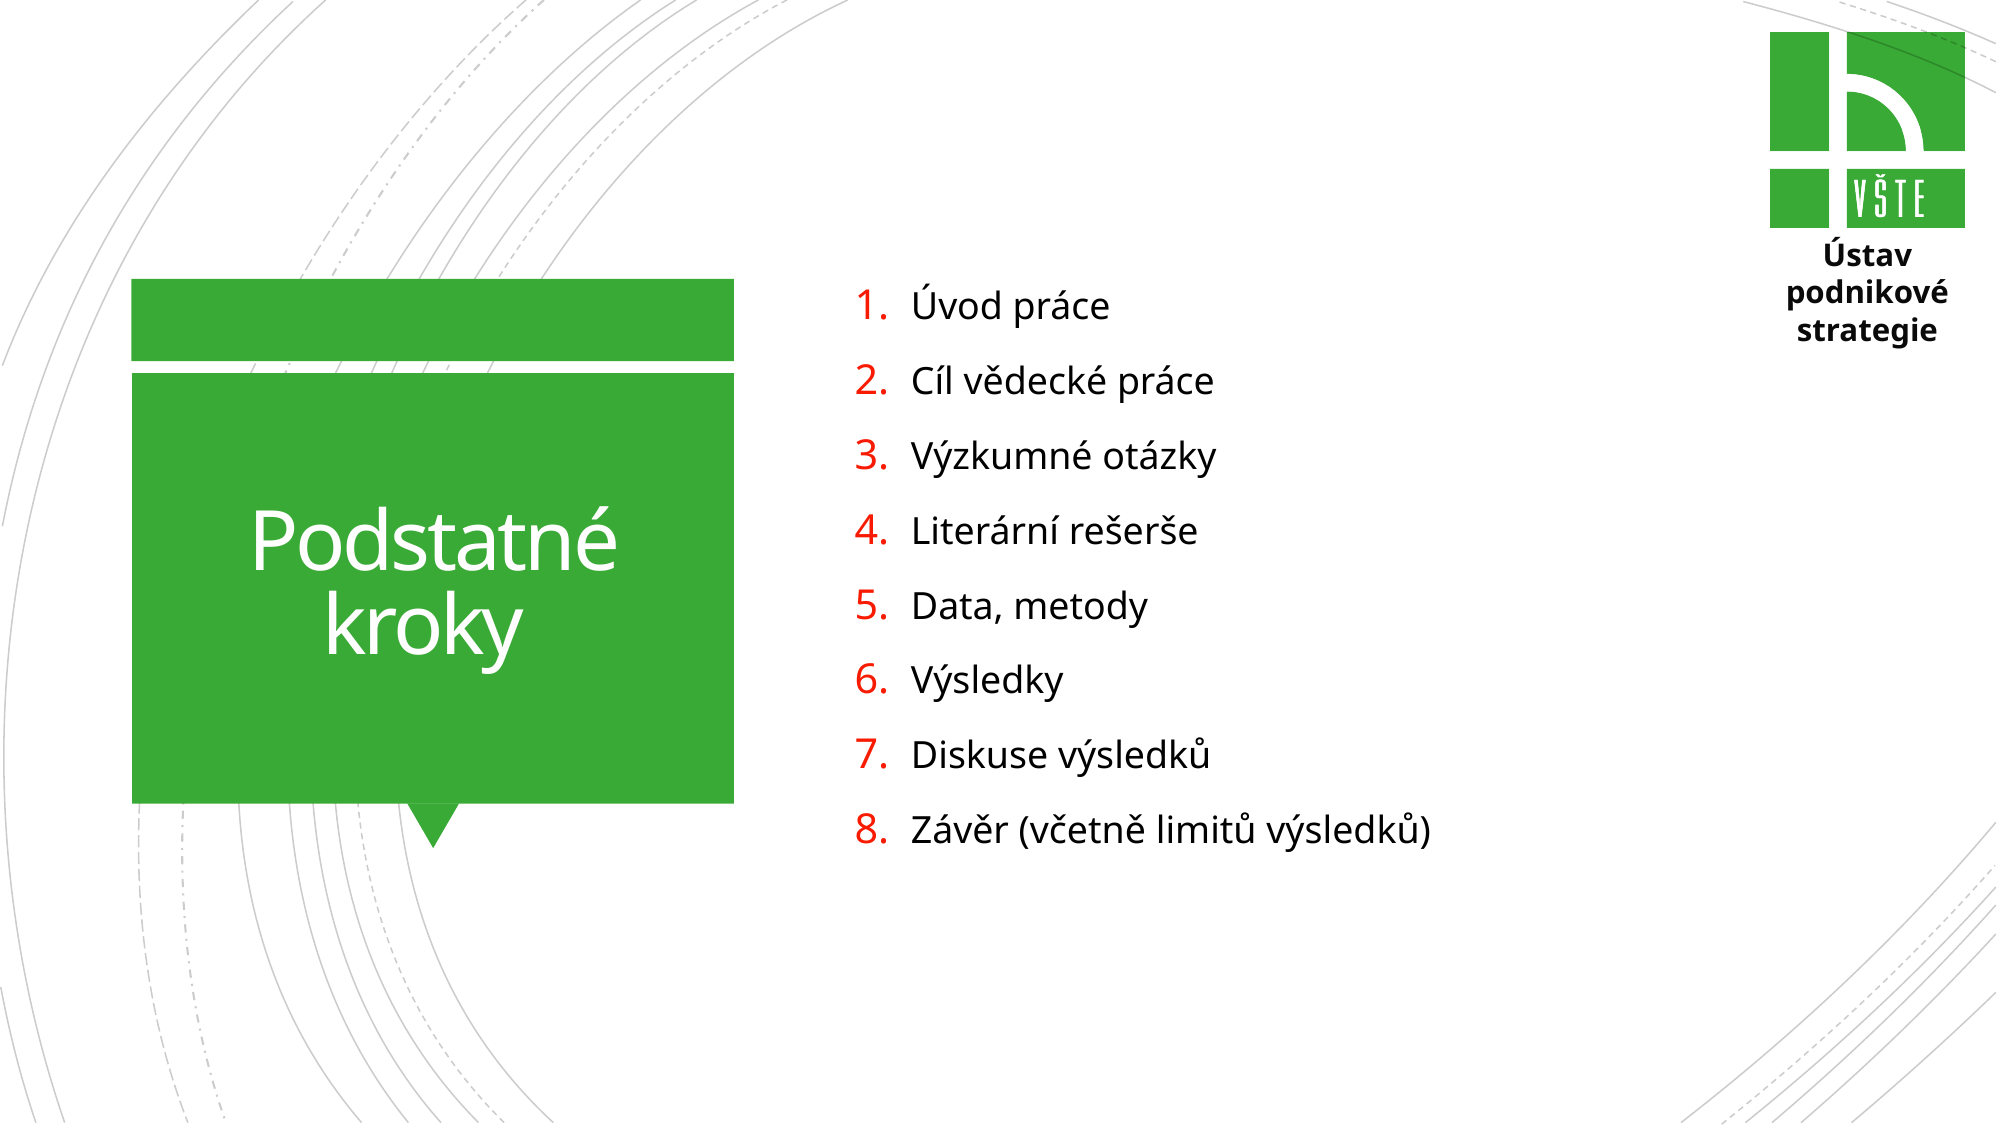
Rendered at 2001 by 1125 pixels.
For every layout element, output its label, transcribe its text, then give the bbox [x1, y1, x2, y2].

title Podstatné kroky [145, 385, 720, 789]
list Úvod práce Cíl vědecké práce Výzkumné otázky Literární rešerše Data, metody Výsledky Diskuse výsledků Závěr (včetně limitů výsledků) [839, 131, 1871, 993]
picture [1770, 32, 1965, 228]
